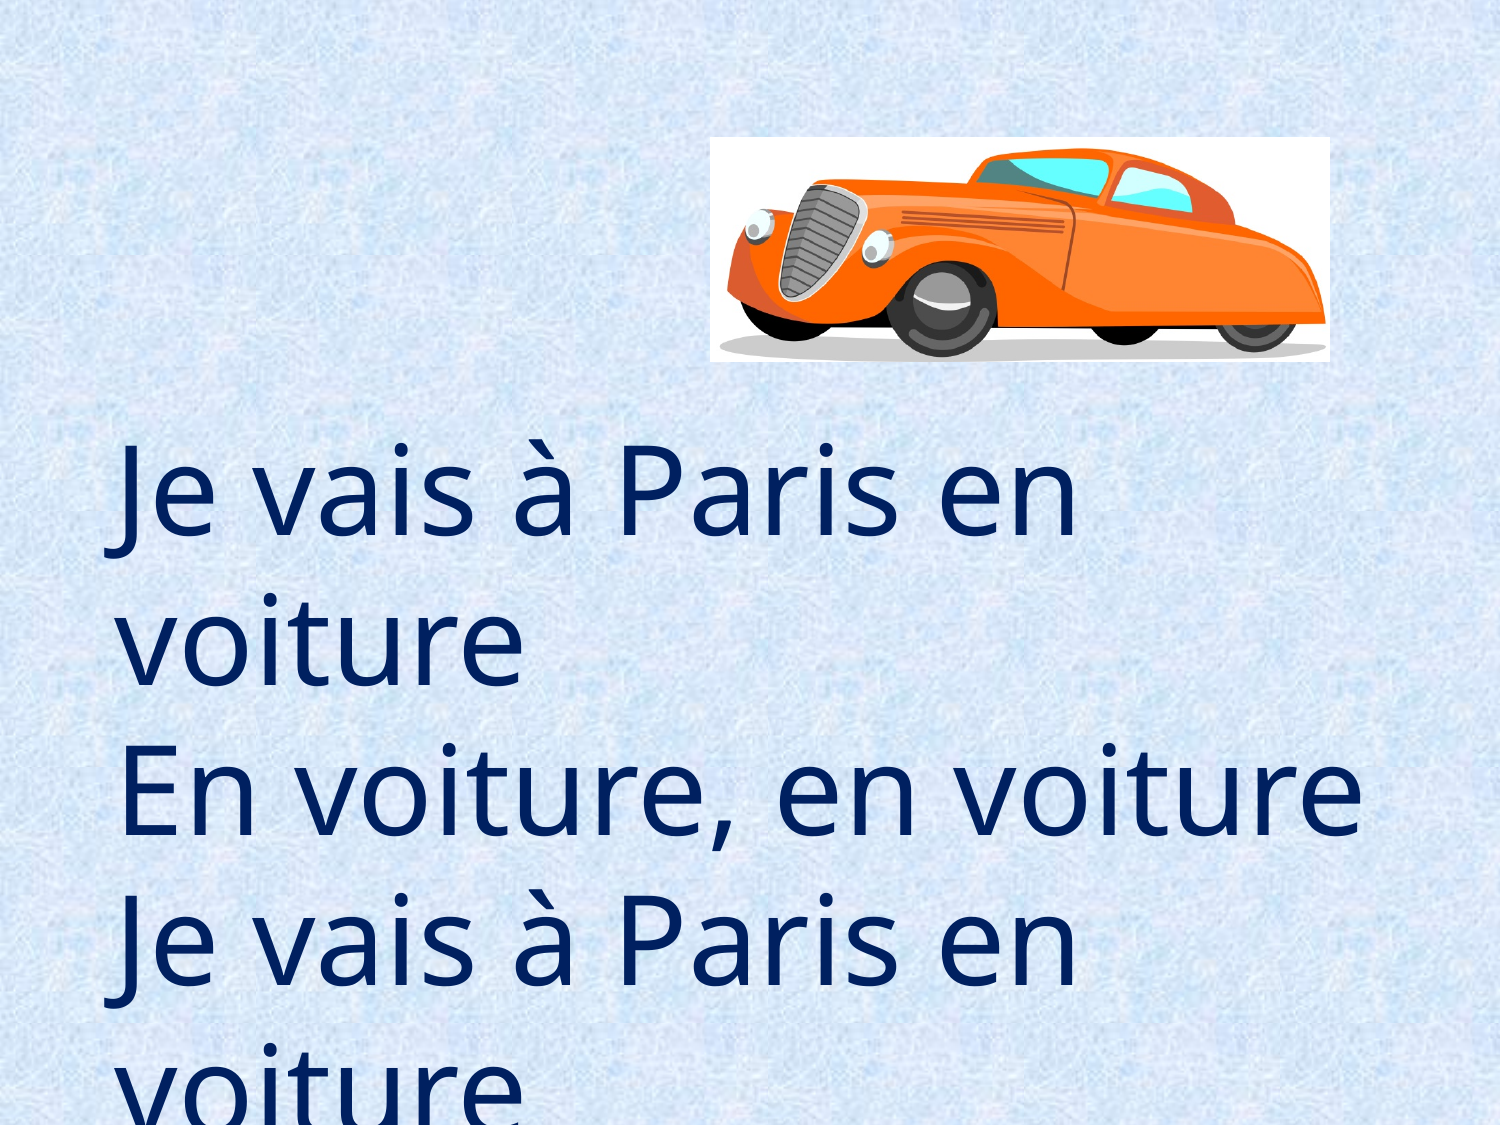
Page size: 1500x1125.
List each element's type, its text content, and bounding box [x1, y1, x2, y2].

text_box Je vais à Paris en voiture En voiture, en voiture Je vais à Paris en voiture Toute la journée [100, 208, 1412, 1125]
picture [0, 0, 1500, 1125]
